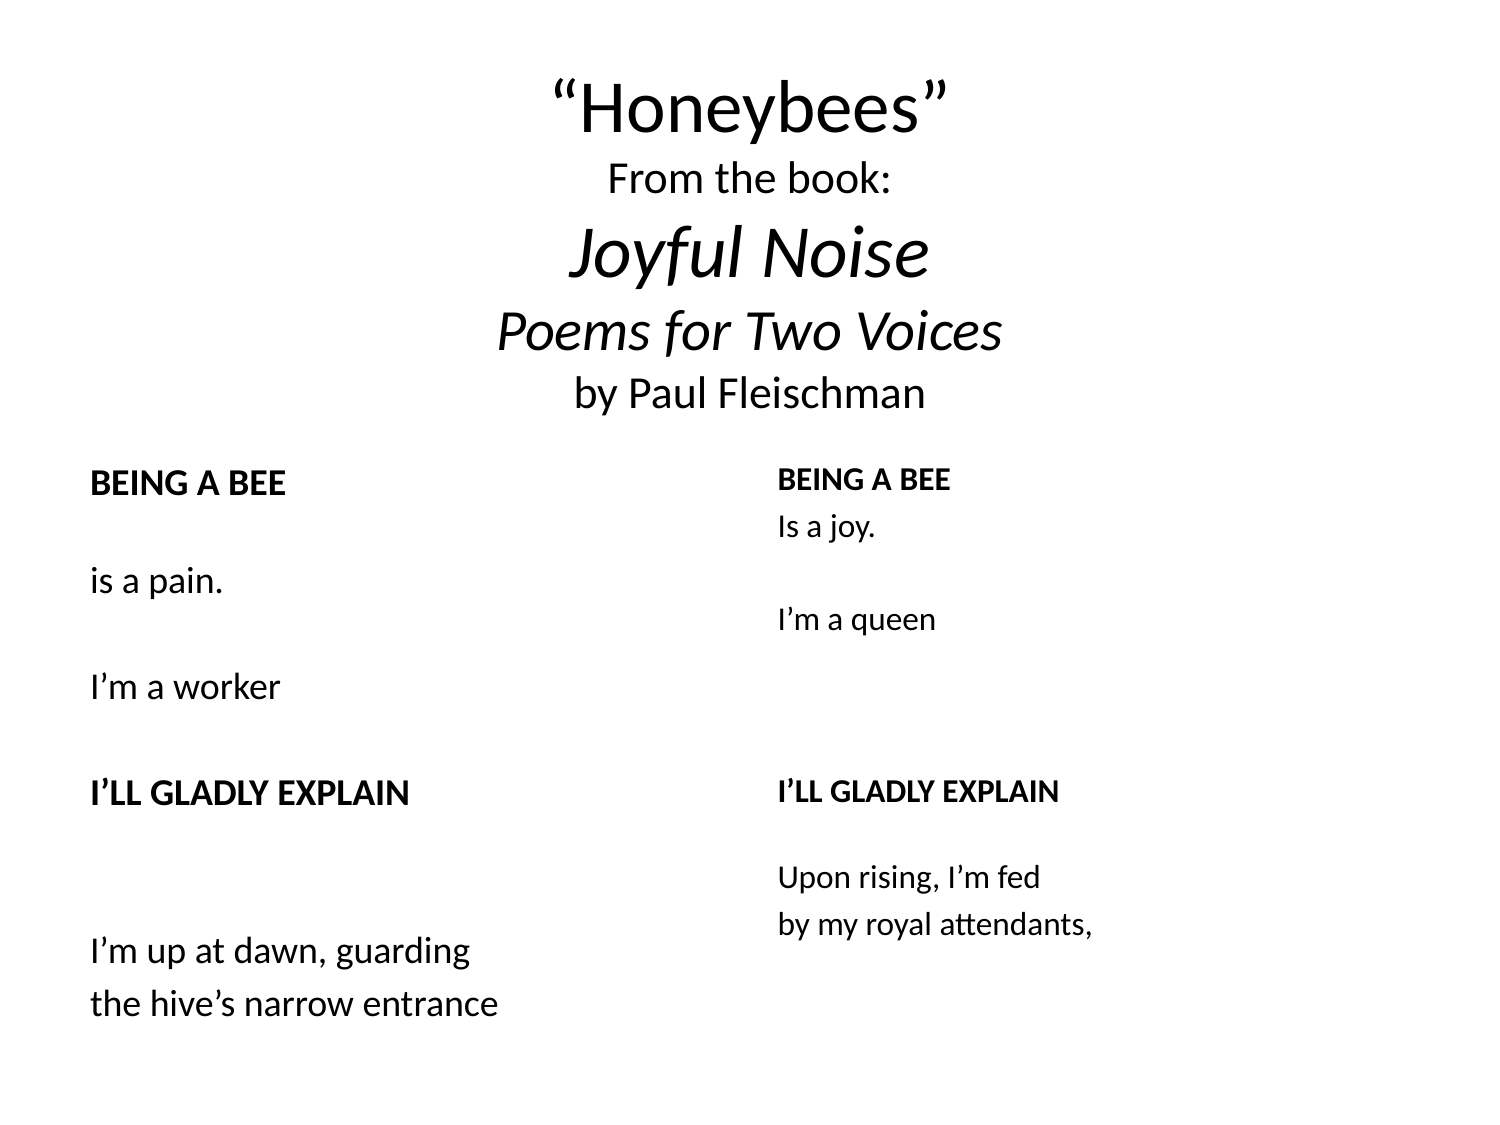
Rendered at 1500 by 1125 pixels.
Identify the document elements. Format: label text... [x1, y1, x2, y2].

title “Honeybees” From the book: Joyful Noise Poems for Two Voices by Paul Fleischman [75, 37, 1425, 438]
list BEING A BEE Is a joy. I’m a queen I’LL GLADLY EXPLAIN Upon rising, I’m fed by my royal attendants, [762, 450, 1425, 955]
list BEING A BEE is a pain. I’m a worker I’LL GLADLY EXPLAIN I’m up at dawn, guarding the hive’s narrow entrance [75, 450, 738, 1038]
